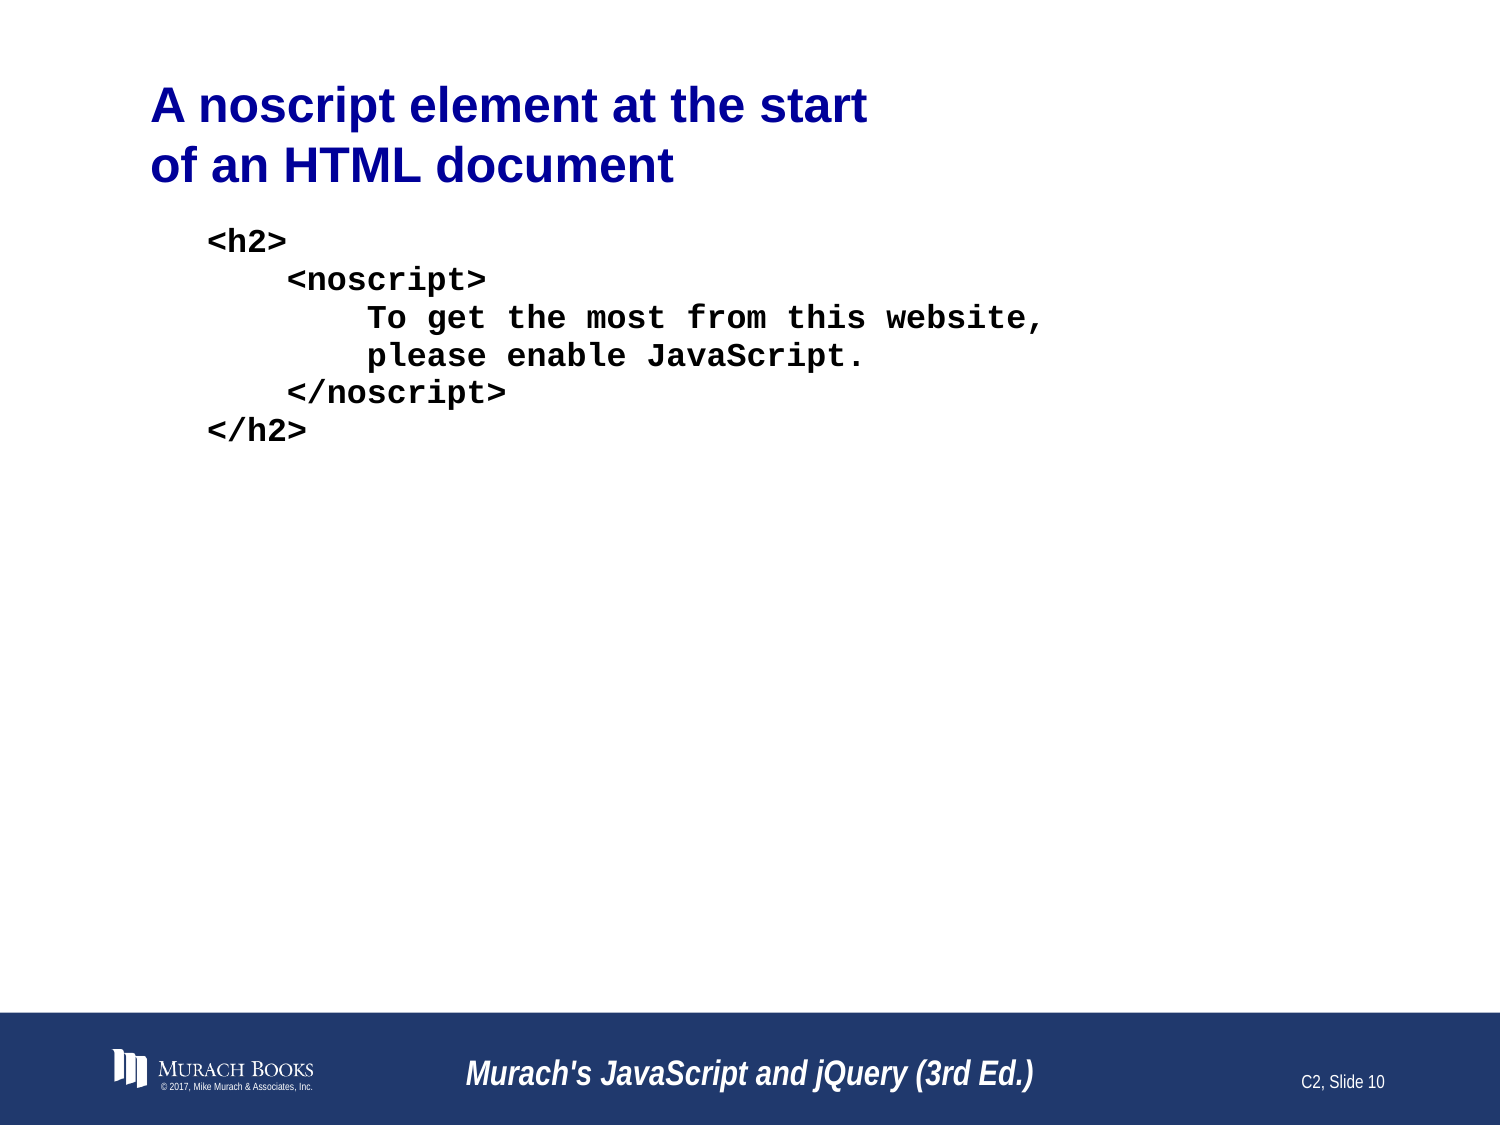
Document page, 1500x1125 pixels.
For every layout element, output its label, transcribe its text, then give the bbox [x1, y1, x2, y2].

slide_number Murach's JavaScript and jQuery (3rd Ed.) [463, 1025, 1050, 1100]
title A noscript element at the start of an HTML document [150, 72, 1350, 194]
footer © 2017, Mike Murach & Associates, Inc. [12, 1025, 463, 1100]
slide_number C2, Slide 10 [1087, 1025, 1400, 1100]
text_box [149, 224, 1350, 452]
